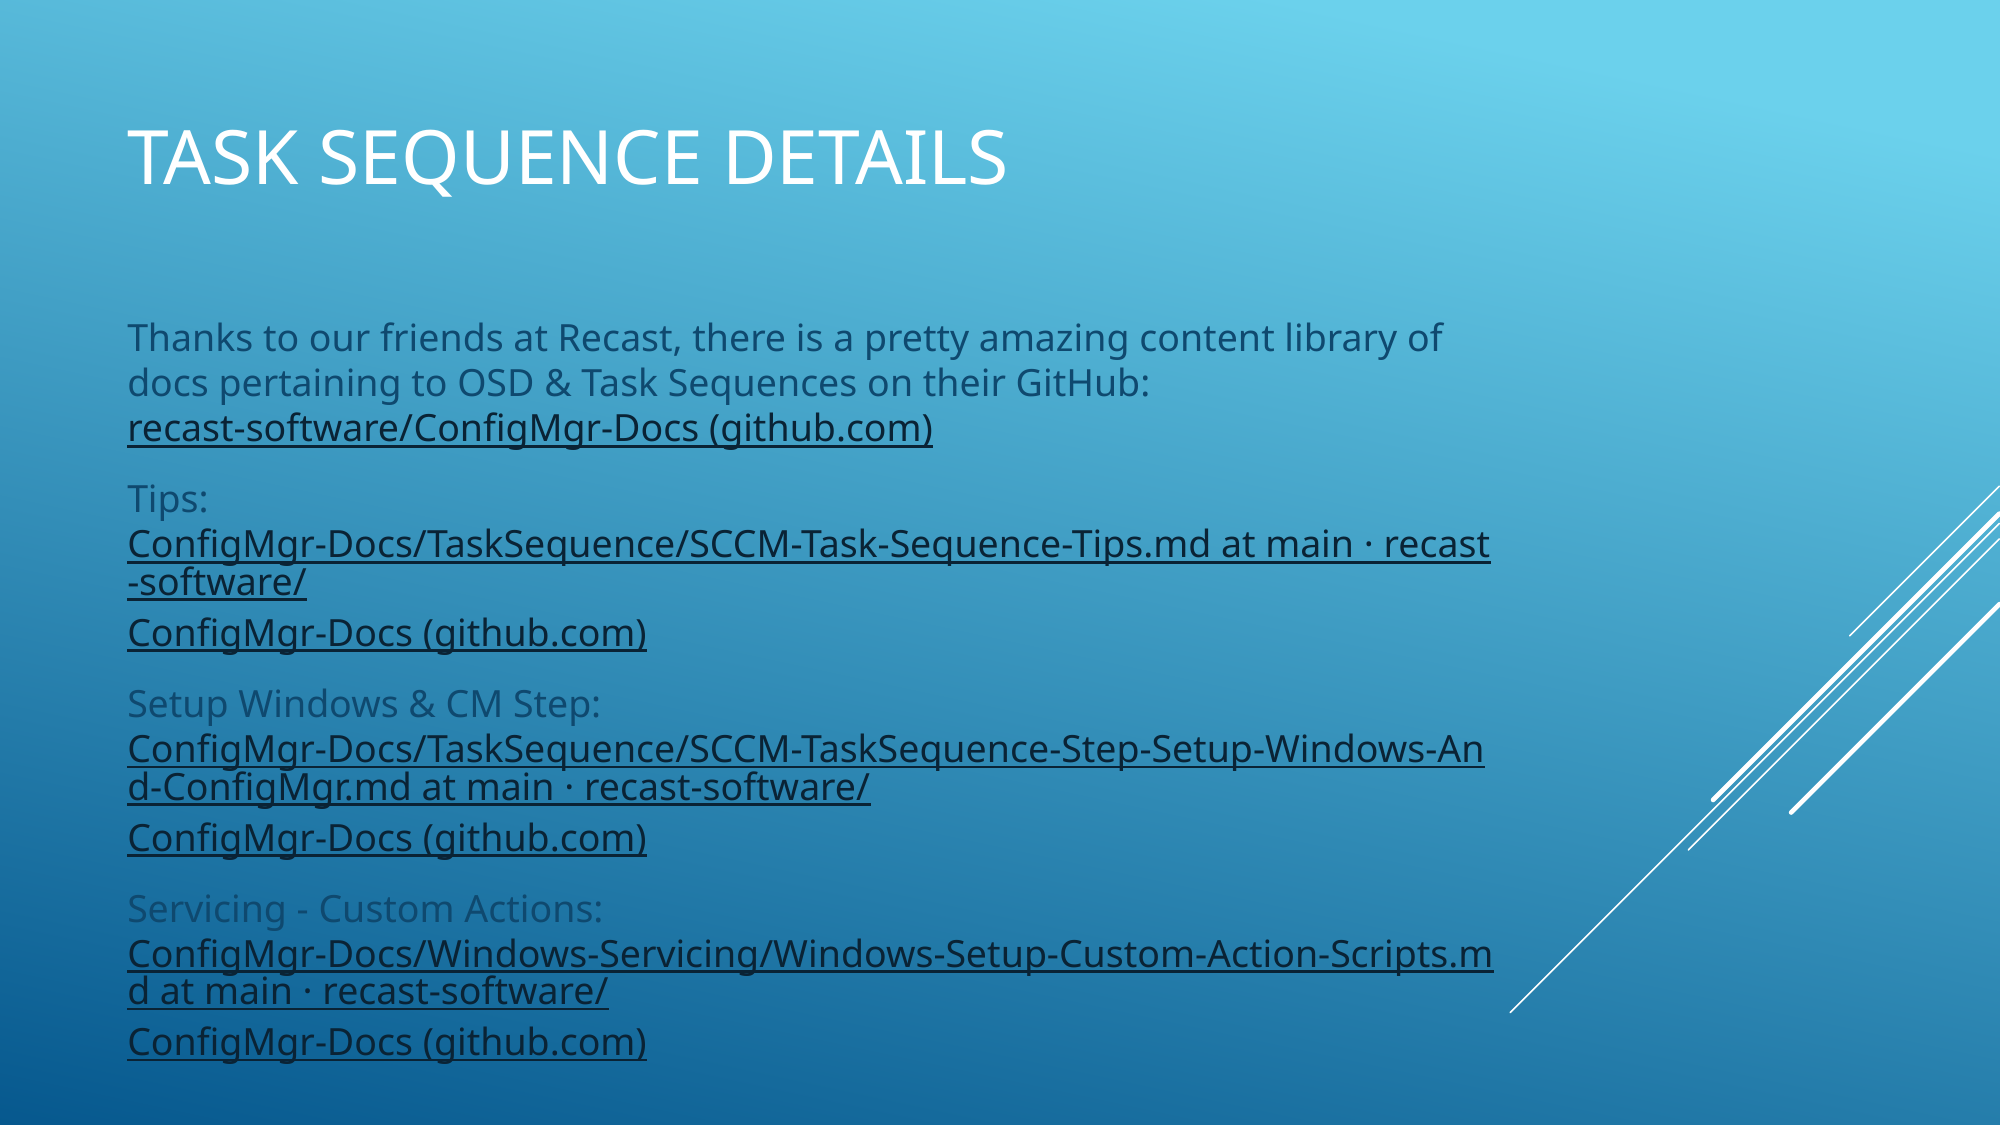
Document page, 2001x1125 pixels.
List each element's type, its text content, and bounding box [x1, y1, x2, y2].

list Thanks to our friends at Recast, there is a pretty amazing content library of docs pertaining to OSD & Task Sequences on their GitHub: recast-software/ConfigMgr-Docs (github.com) Tips: ConfigMgr-Docs/TaskSequence/SCCM-Task-Sequence-Tips.md at main · recast-software/ConfigMgr-Docs (github.com) Setup Windows & CM Step: ConfigMgr-Docs/TaskSequence/SCCM-TaskSequence-Step-Setup-Windows-And-ConfigMgr.md at main · recast-software/ConfigMgr-Docs (github.com) Servicing - Custom Actions: ConfigMgr-Docs/Windows-Servicing/Windows-Setup-Custom-Action-Scripts.md at main · recast-software/ConfigMgr-Docs (github.com) [112, 306, 1513, 984]
title Task Sequence Details [112, 83, 1513, 208]
